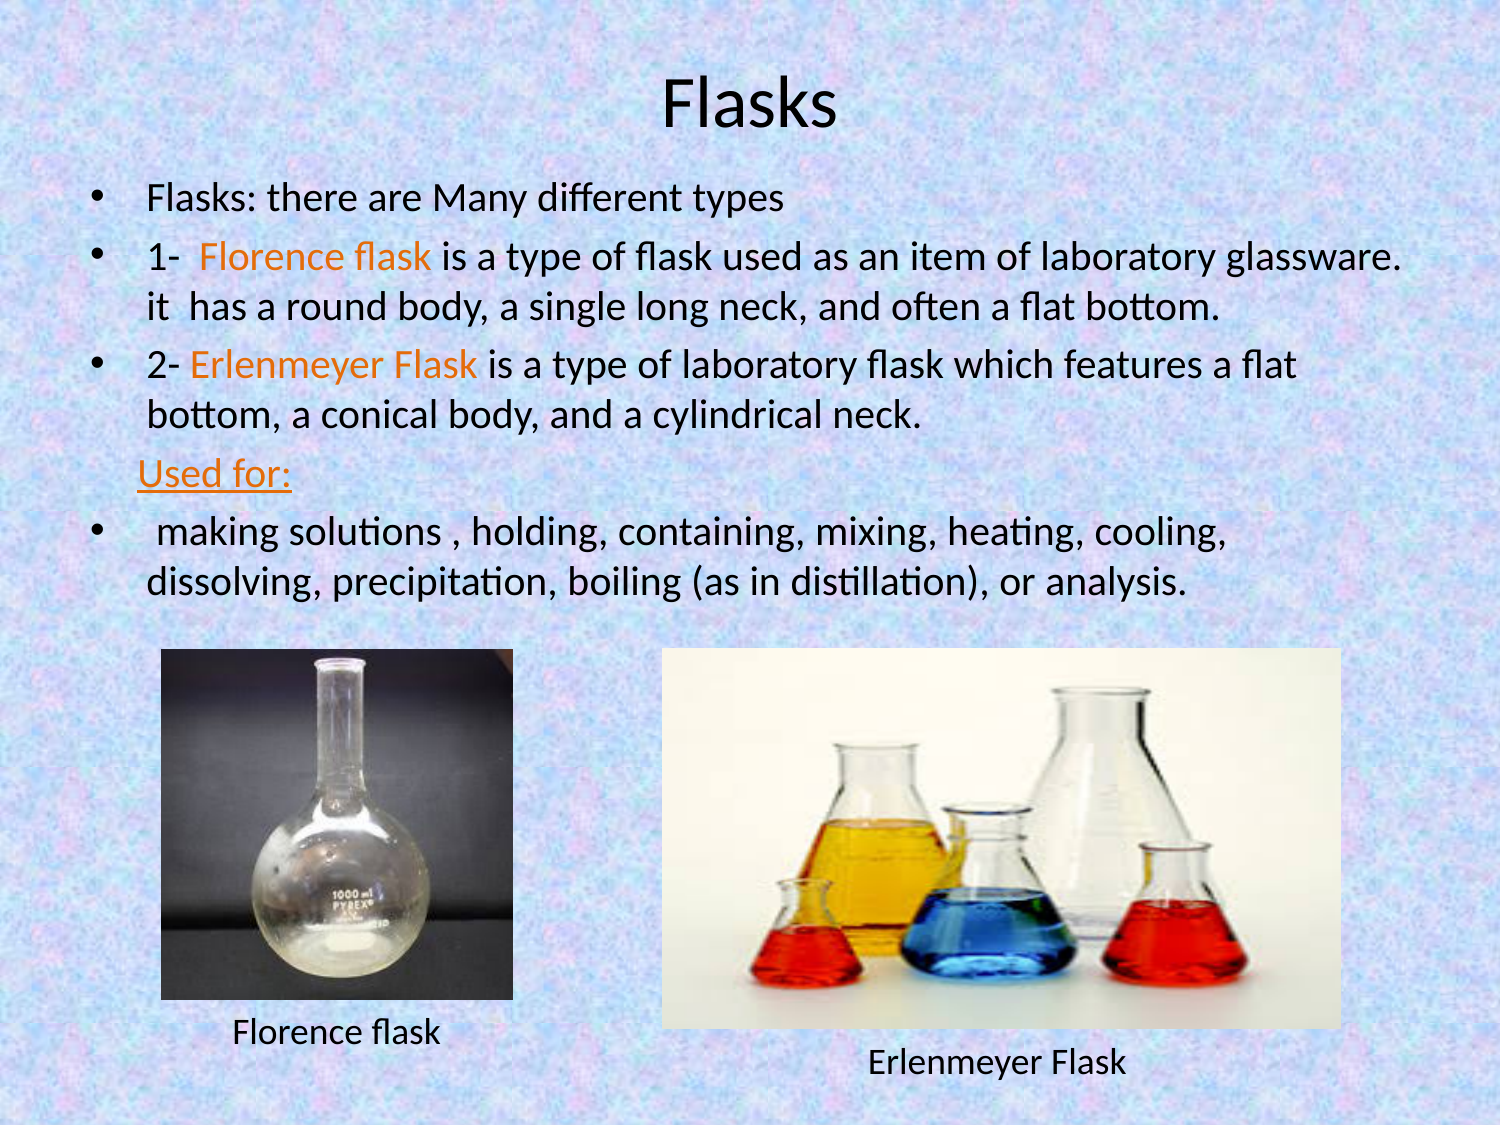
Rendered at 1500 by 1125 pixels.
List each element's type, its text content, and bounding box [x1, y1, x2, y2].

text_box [160, 649, 513, 1061]
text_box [662, 648, 1341, 1092]
picture [0, 0, 1500, 1125]
list Flasks: there are Many different types 1- Florence flask is a type of flask used as an item of laboratory glassware. it has a round body, a single long neck, and often a flat bottom. 2- Erlenmeyer Flask is a type of laboratory flask which features a flat bottom, a conical body, and a cylindrical neck. Used for: making solutions , holding, containing, mixing, heating, cooling, dissolving, precipitation, boiling (as in distillation), or analysis. [75, 162, 1425, 1005]
title Flasks [75, 45, 1425, 150]
